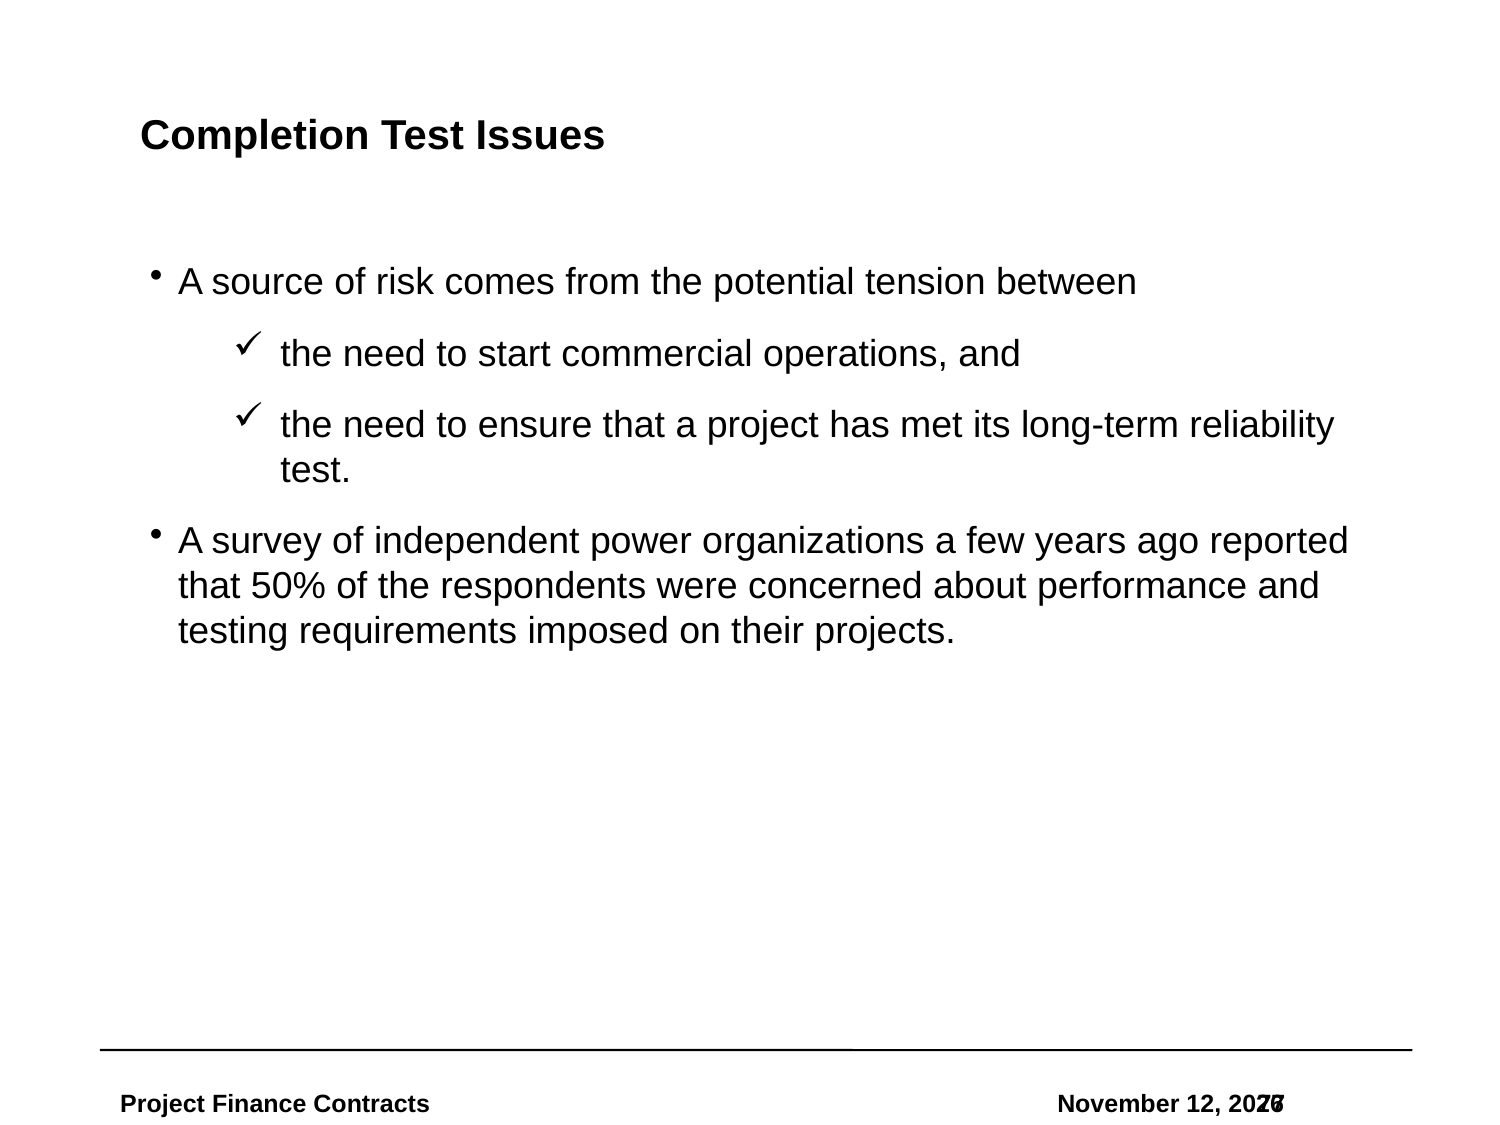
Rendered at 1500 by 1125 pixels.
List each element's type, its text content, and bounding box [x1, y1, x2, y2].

list A source of risk comes from the potential tension between the need to start commercial operations, and the need to ensure that a project has met its long-term reliability test. A survey of independent power organizations a few years ago reported that 50% of the respondents were concerned about performance and testing requirements imposed on their projects. [124, 249, 1376, 1001]
title Completion Test Issues [124, 99, 1288, 226]
